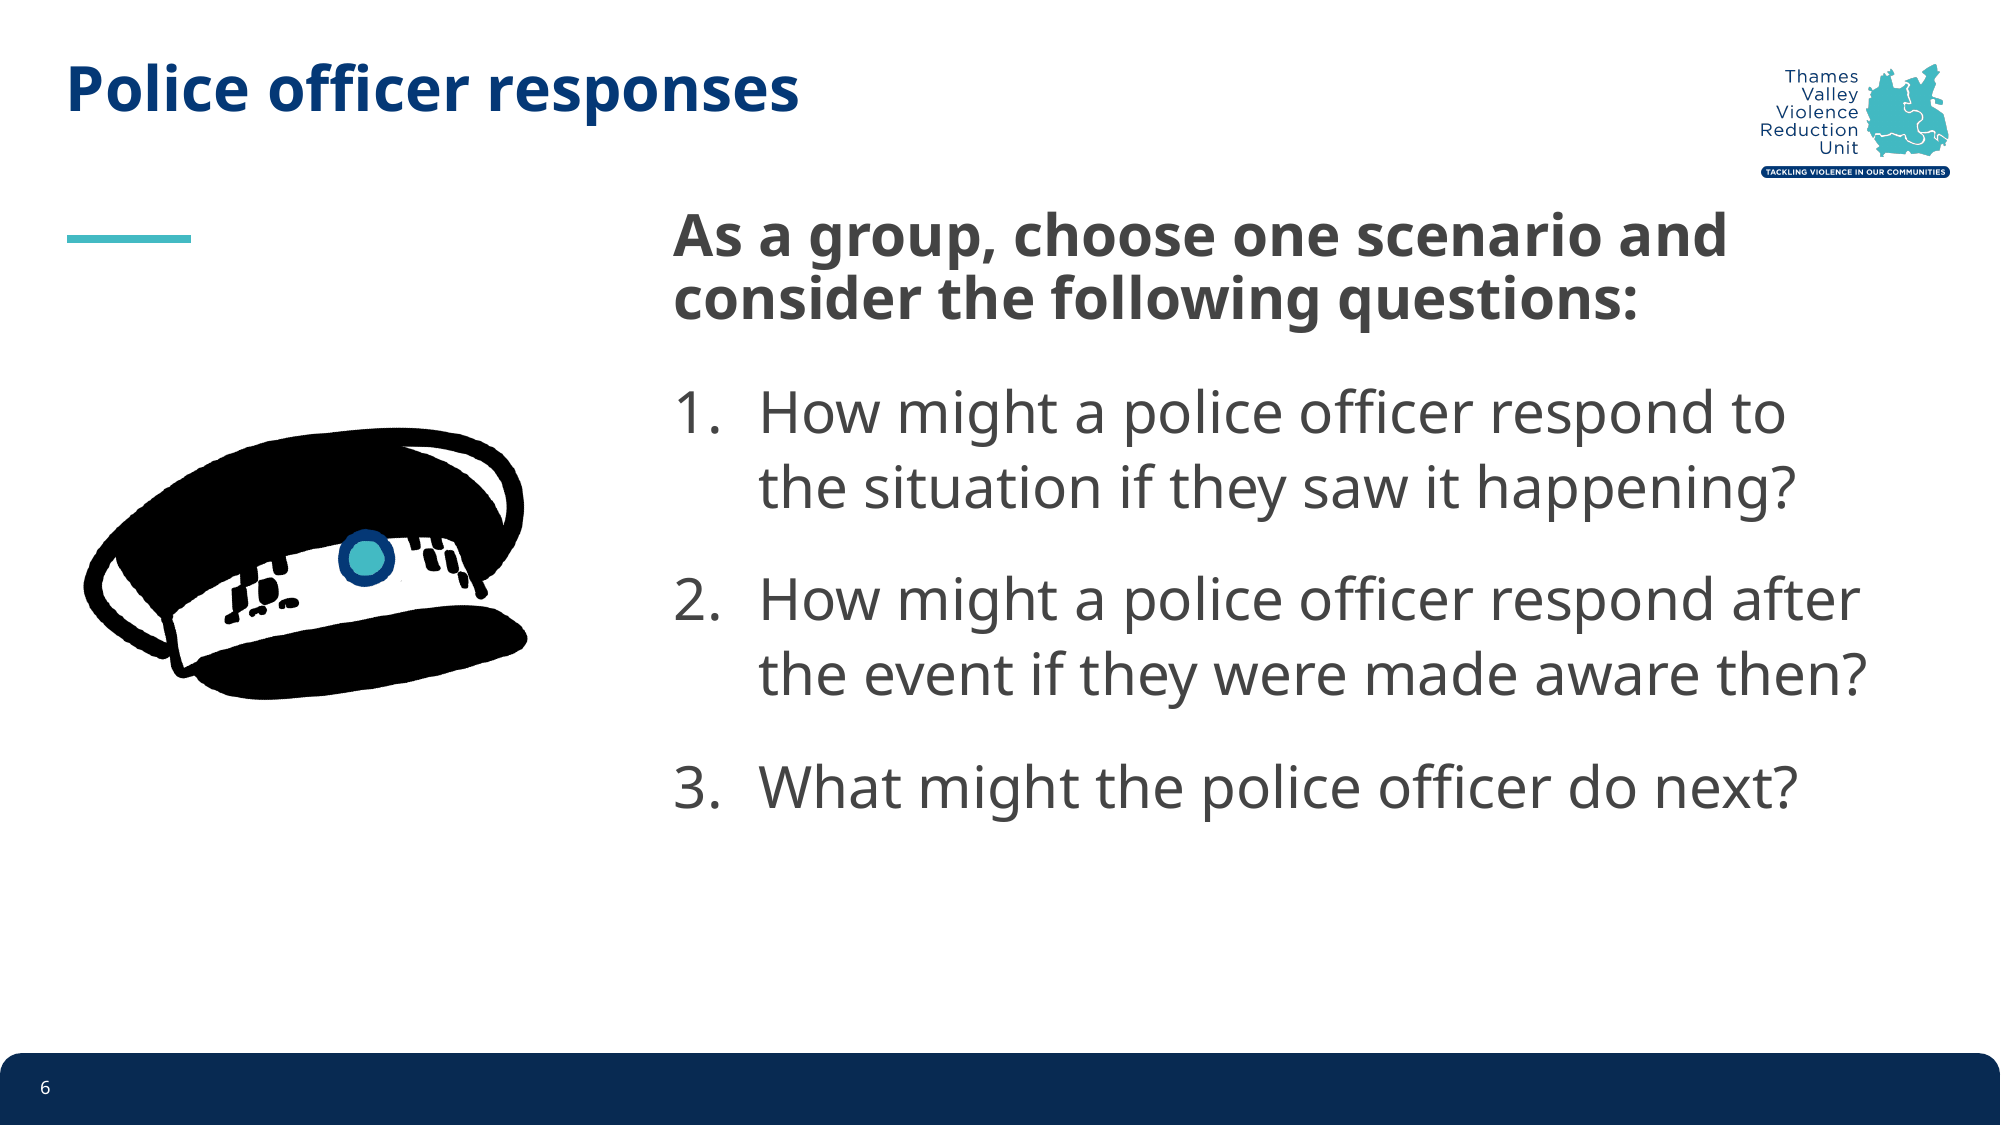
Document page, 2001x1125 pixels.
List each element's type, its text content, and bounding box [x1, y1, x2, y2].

picture [1761, 64, 1950, 178]
title Police officer responses [50, 50, 1716, 200]
text_box 6 [25, 1068, 357, 1107]
picture [0, 318, 618, 849]
list As a group, choose one scenario and consider the following questions: How might a police officer respond to the situation if they saw it happening? How might a police officer respond after the event if they were made aware then? What might the police officer do next? [659, 199, 1902, 987]
